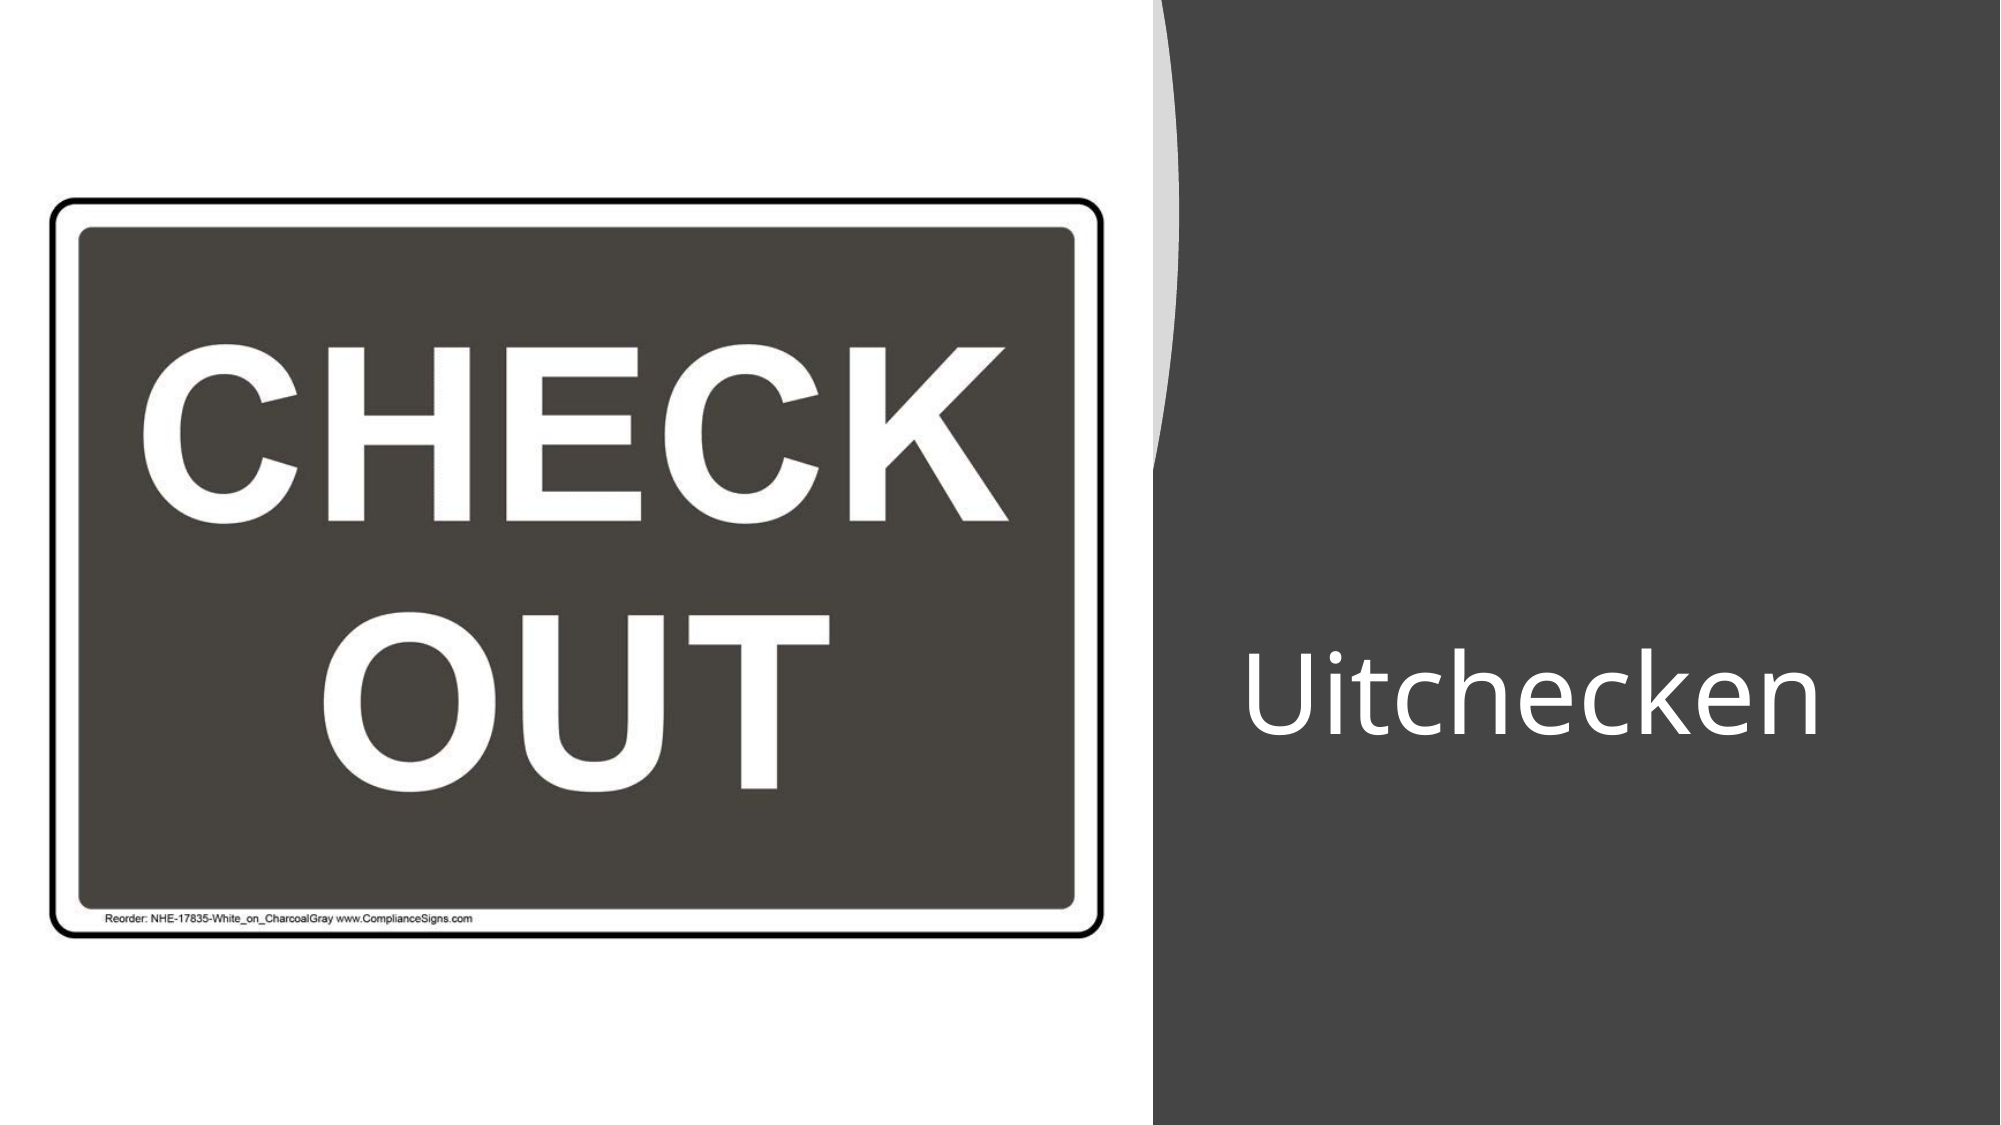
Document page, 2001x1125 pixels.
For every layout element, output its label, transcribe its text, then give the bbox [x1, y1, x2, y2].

text_box [1153, 0, 1181, 476]
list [0, 0, 1153, 1125]
title Uitchecken [1224, 292, 1895, 767]
